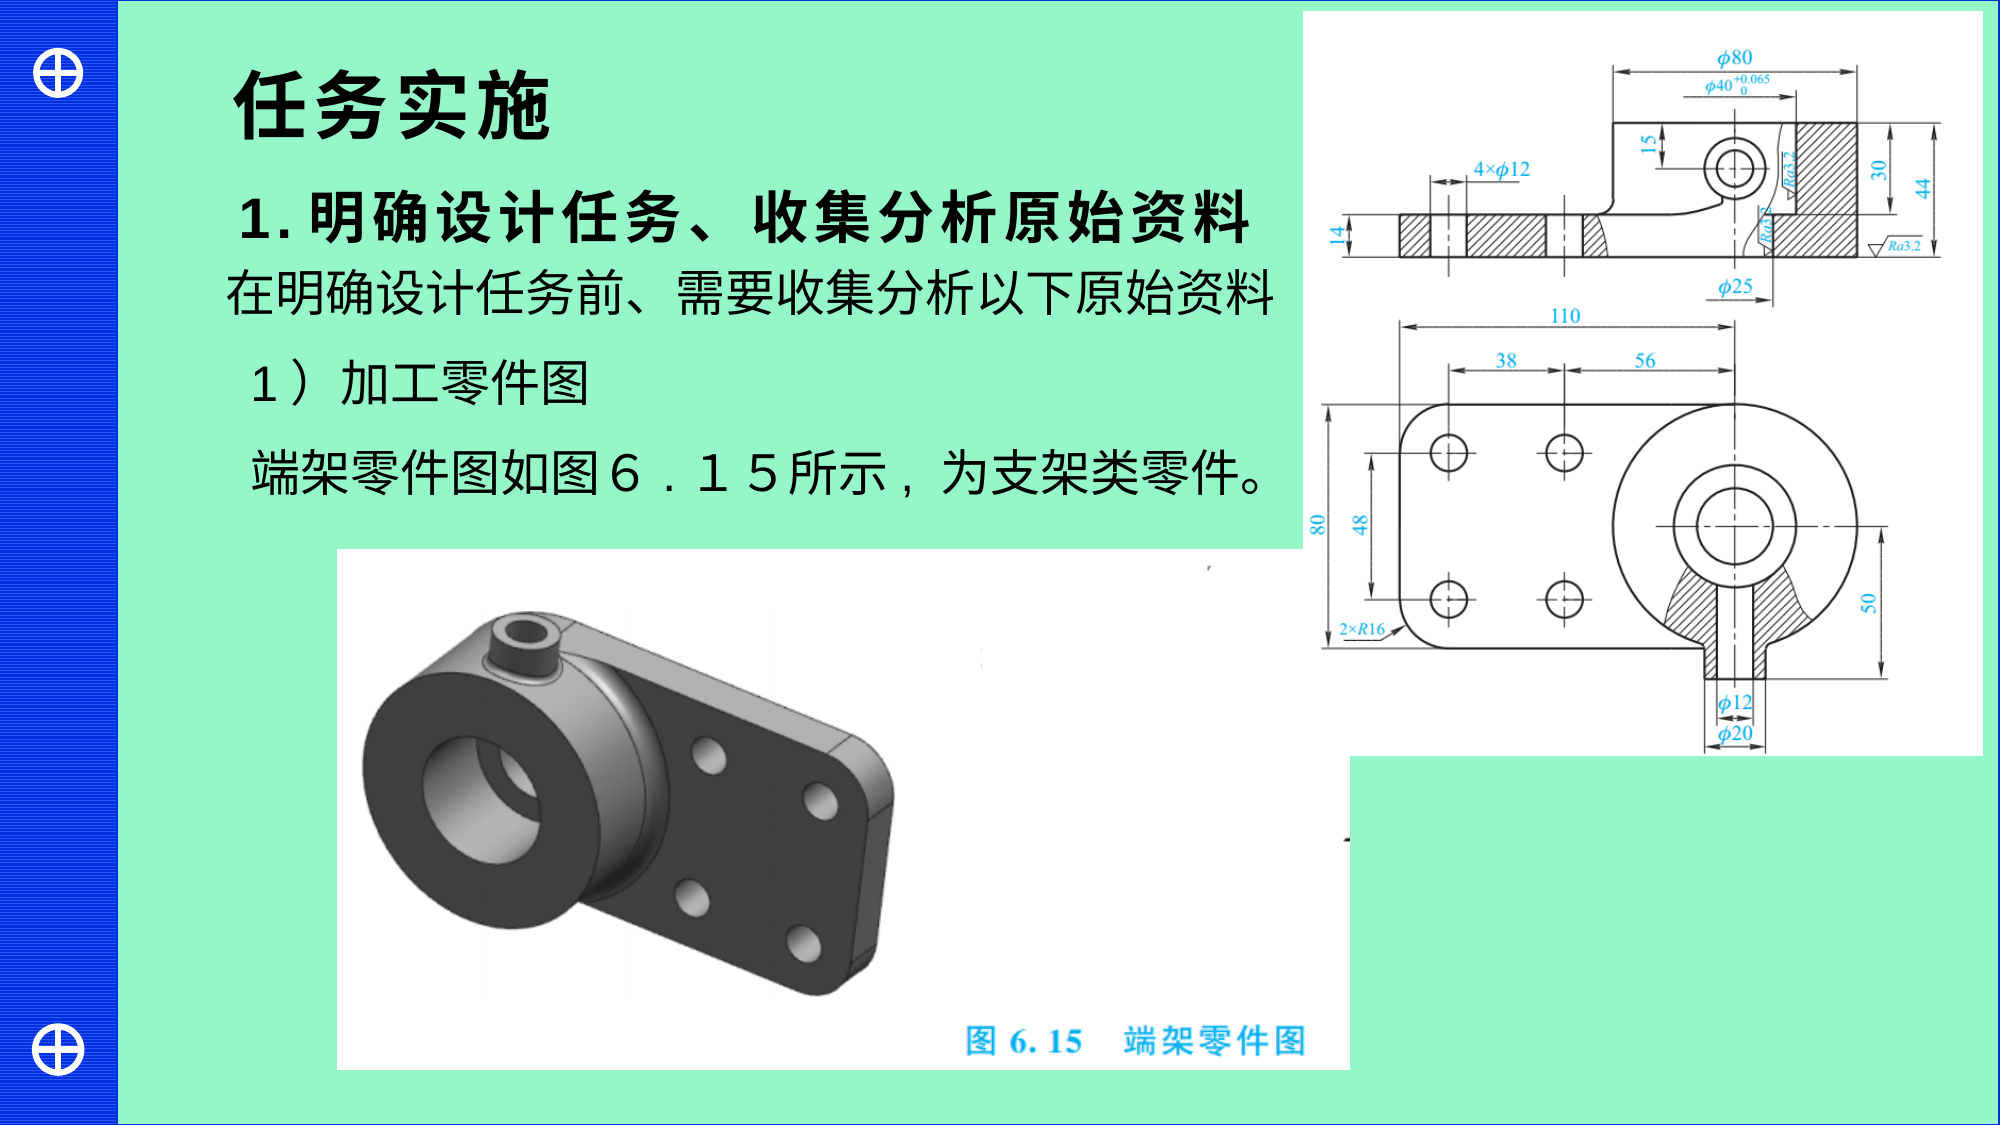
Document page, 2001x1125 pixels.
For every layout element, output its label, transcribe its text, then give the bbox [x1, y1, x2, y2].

picture [337, 11, 1983, 1070]
text_box 1.明确设计任务、收集分析原始资料 [135, 136, 1303, 224]
text_box 任务实施 [153, 35, 1303, 157]
text_box 在明确设计任务前、需要收集分析以下原始资料 1）加工零件图 端架零件图如图６.１５所示, 为支架类零件。 [135, 224, 1303, 509]
